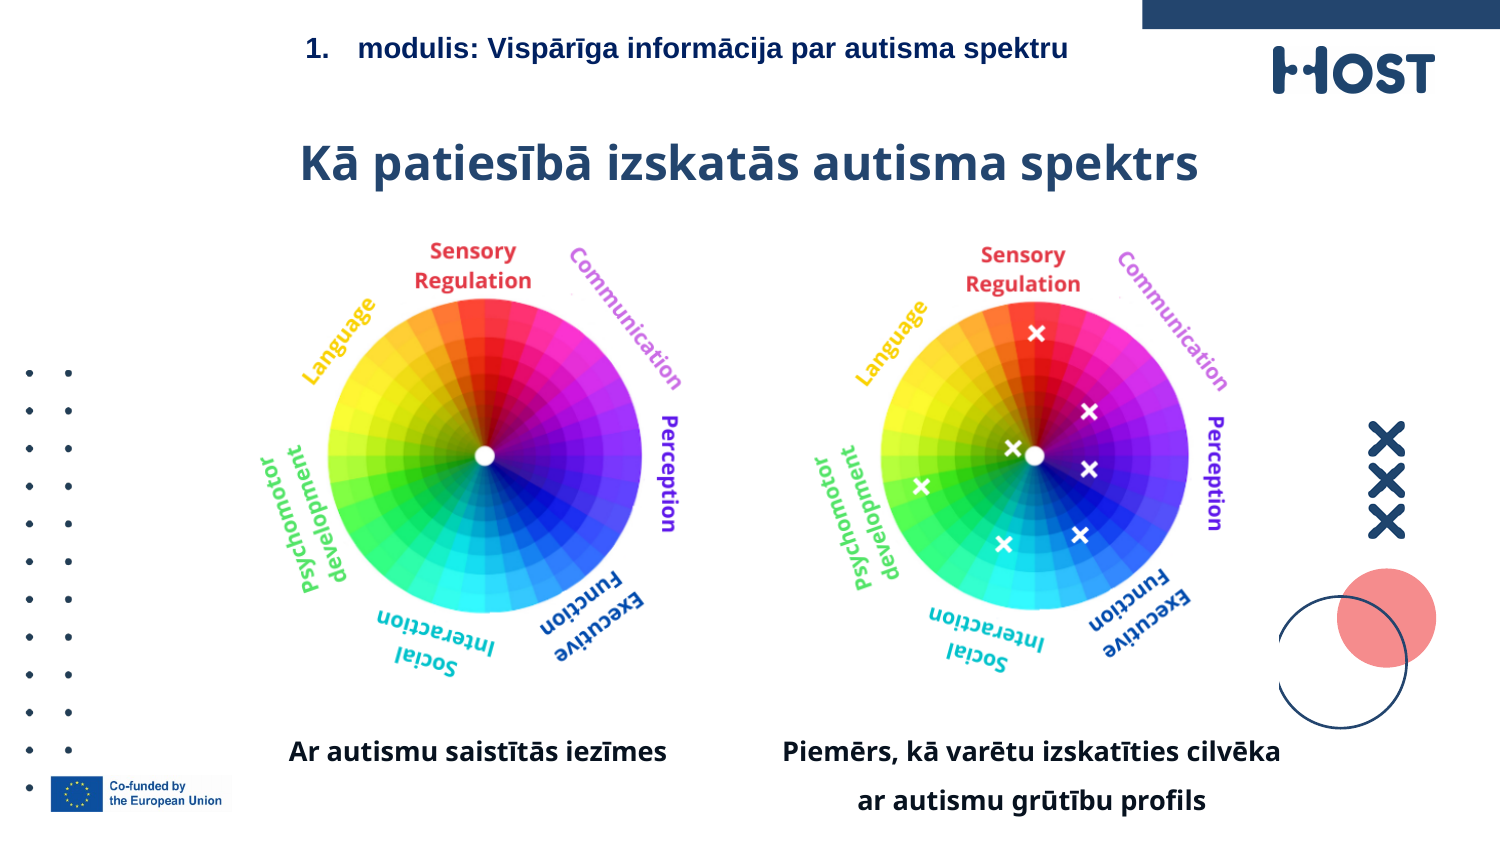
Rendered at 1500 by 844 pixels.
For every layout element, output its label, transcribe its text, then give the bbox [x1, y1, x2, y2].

text_box Ar autismu saistītās iezīmes [266, 719, 689, 775]
picture [1368, 421, 1405, 539]
text_box modulis: Vispārīga informācija par autisma spektru [267, 10, 1135, 68]
picture [1273, 46, 1435, 94]
text_box Piemērs, kā varētu izskatīties cilvēka ar autismu grūtību profils [749, 710, 1314, 823]
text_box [221, 198, 1279, 711]
text_box Kā patiesībā izskatās autisma spektrs [157, 125, 1343, 198]
picture [0, 370, 233, 812]
